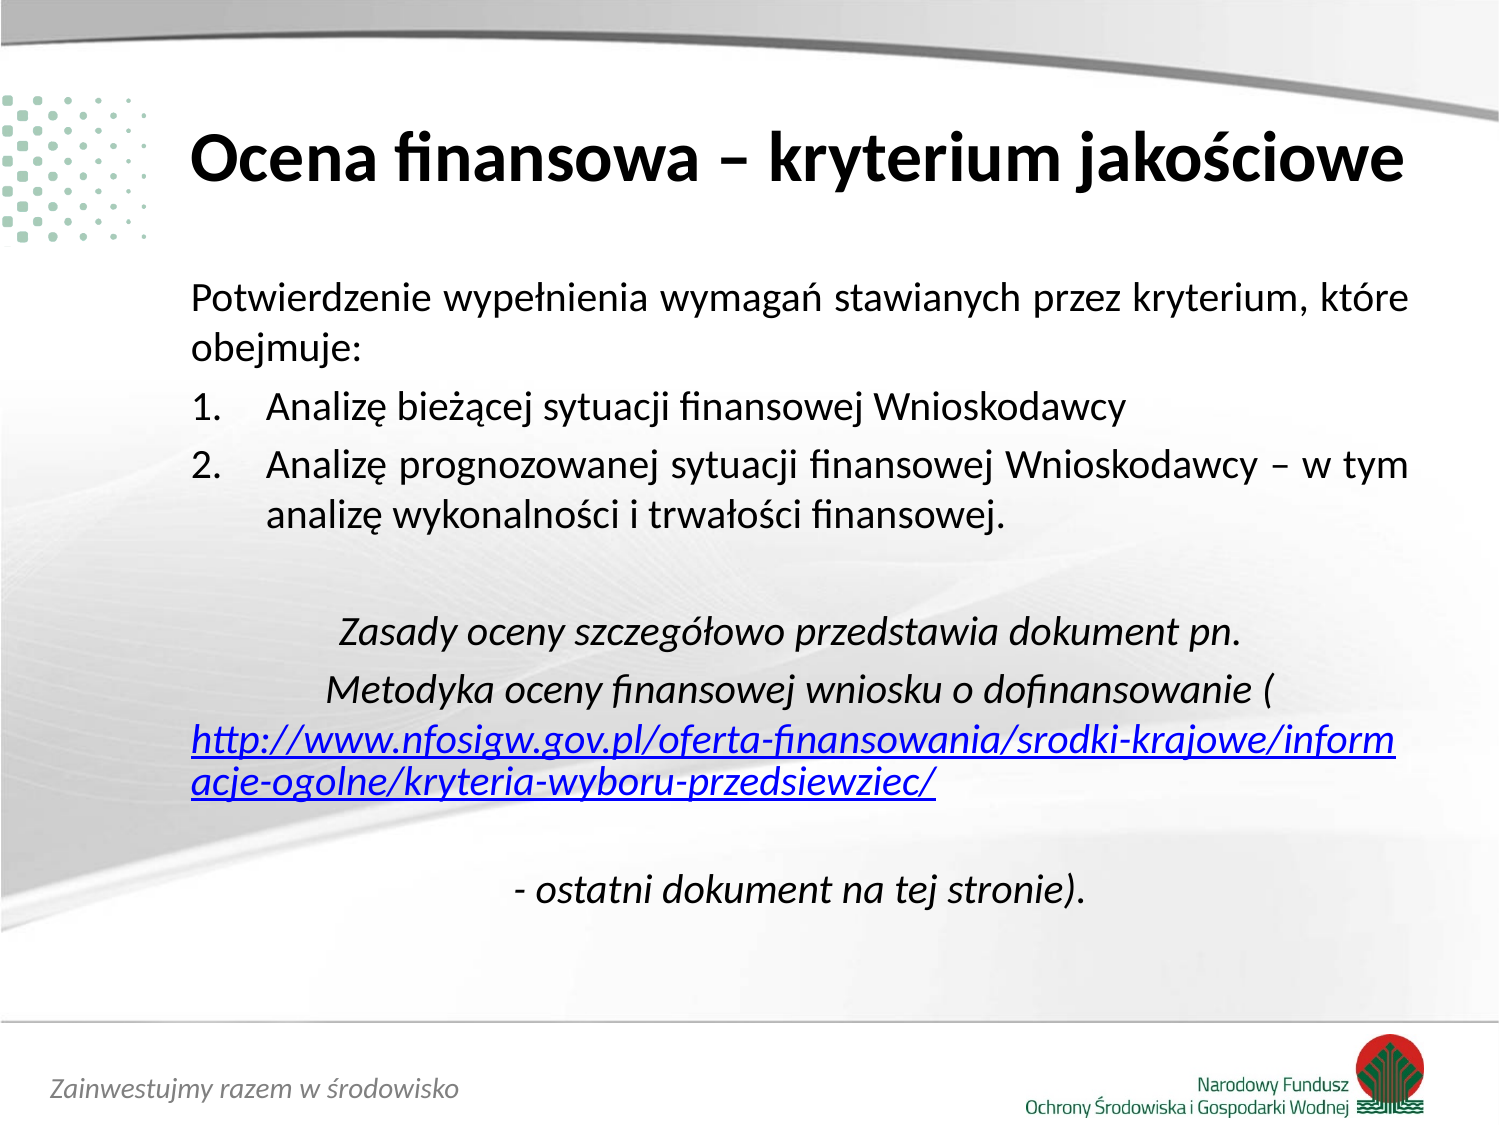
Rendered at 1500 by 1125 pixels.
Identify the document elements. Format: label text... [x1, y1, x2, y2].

list Potwierdzenie wypełnienia wymagań stawianych przez kryterium, które obejmuje: Analizę bieżącej sytuacji finansowej Wnioskodawcy Analizę prognozowanej sytuacji finansowej Wnioskodawcy – w tym analizę wykonalności i trwałości finansowej. Zasady oceny szczegółowo przedstawia dokument pn. Metodyka oceny finansowej wniosku o dofinansowanie (http://www.nfosigw.gov.pl/oferta-finansowania/srodki-krajowe/informacje-ogolne/kryteria-wyboru-przedsiewziec/ - ostatni dokument na tej stronie). [175, 262, 1425, 1005]
picture [1026, 1034, 1424, 1118]
picture [0, 0, 1499, 1023]
title Ocena finansowa – kryterium jakościowe [175, 58, 1425, 247]
